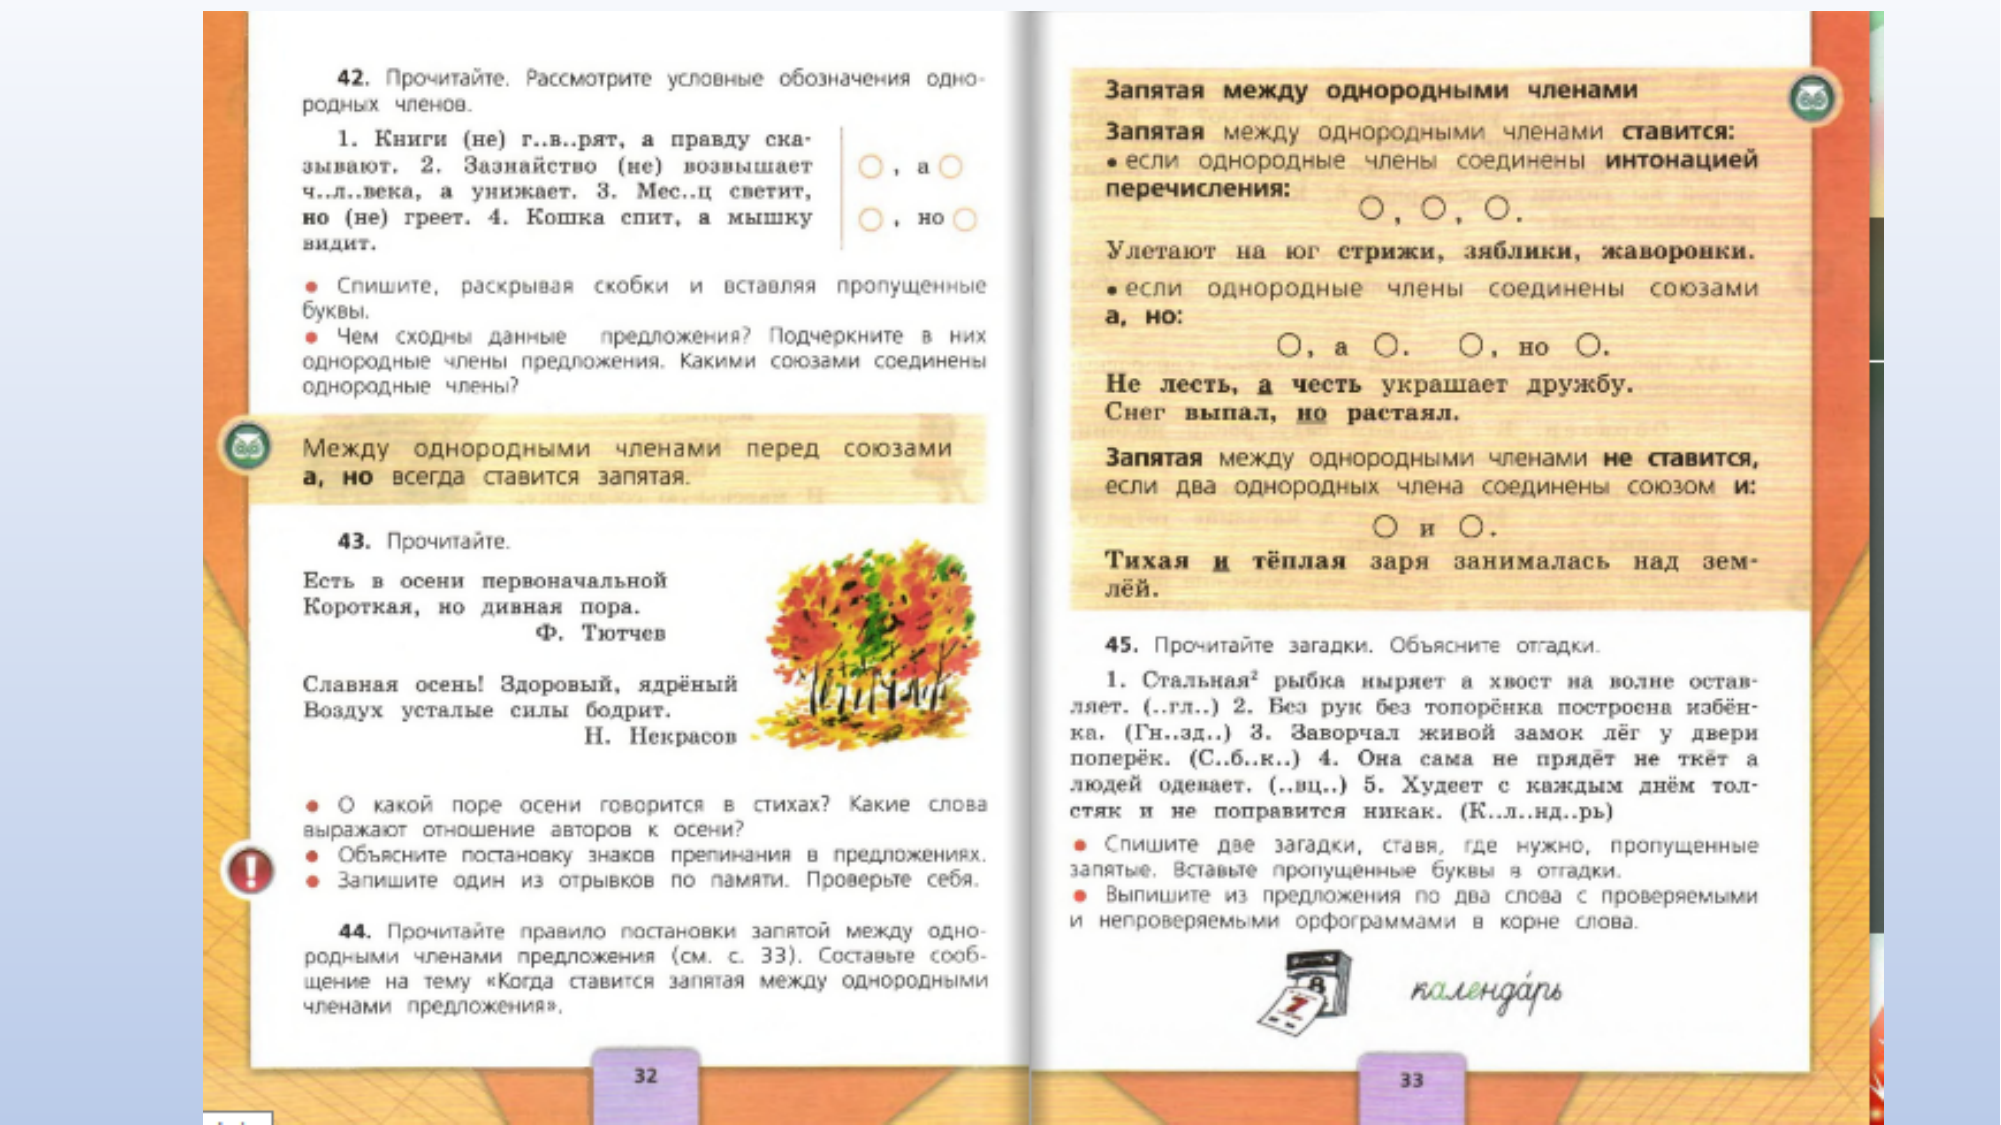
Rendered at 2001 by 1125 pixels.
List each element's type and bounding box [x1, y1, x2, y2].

picture [203, 11, 1884, 1125]
